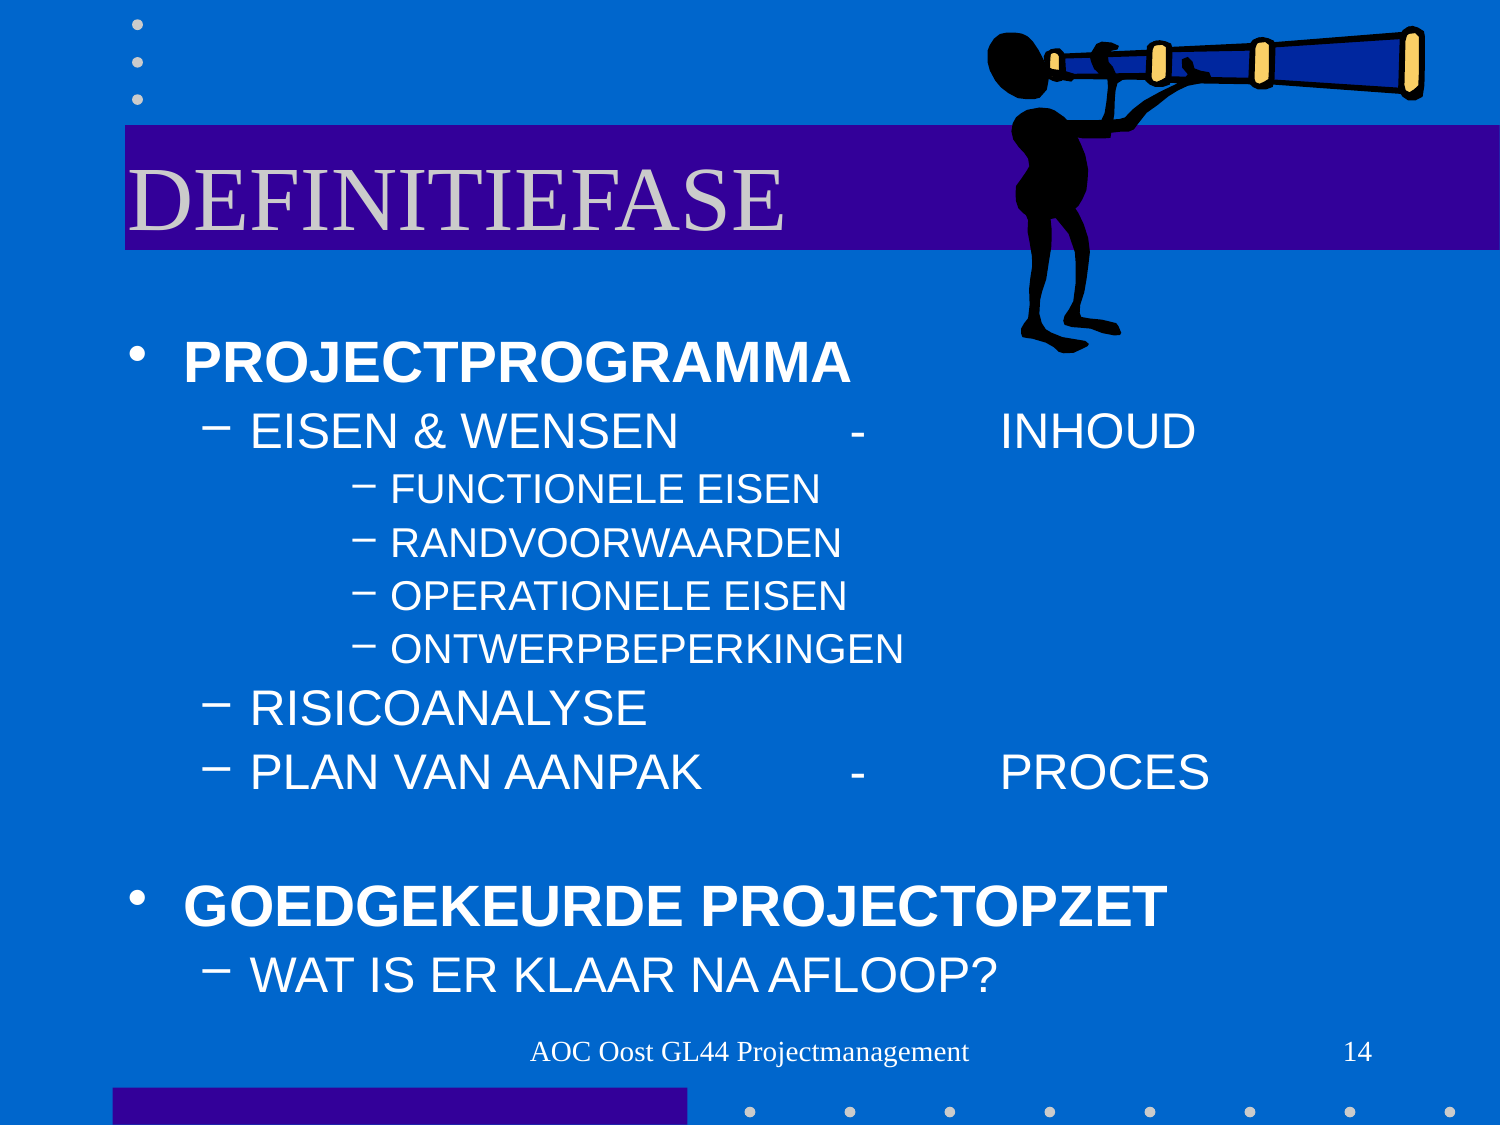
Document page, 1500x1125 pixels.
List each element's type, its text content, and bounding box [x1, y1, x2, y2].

slide_number 14 [1074, 1012, 1388, 1088]
footer AOC Oost GL44 Projectmanagement [512, 1012, 988, 1088]
list PROJECTPROGRAMMA EISEN & WENSEN - INHOUD FUNCTIONELE EISEN RANDVOORWAARDEN OPERATIONELE EISEN ONTWERPBEPERKINGEN RISICOANALYSE PLAN VAN AANPAK - PROCES GOEDGEKEURDE PROJECTOPZET WAT IS ER KLAAR NA AFLOOP? [112, 324, 1388, 1000]
title DEFINITIEFASE [112, 99, 982, 288]
picture [987, 25, 1426, 354]
